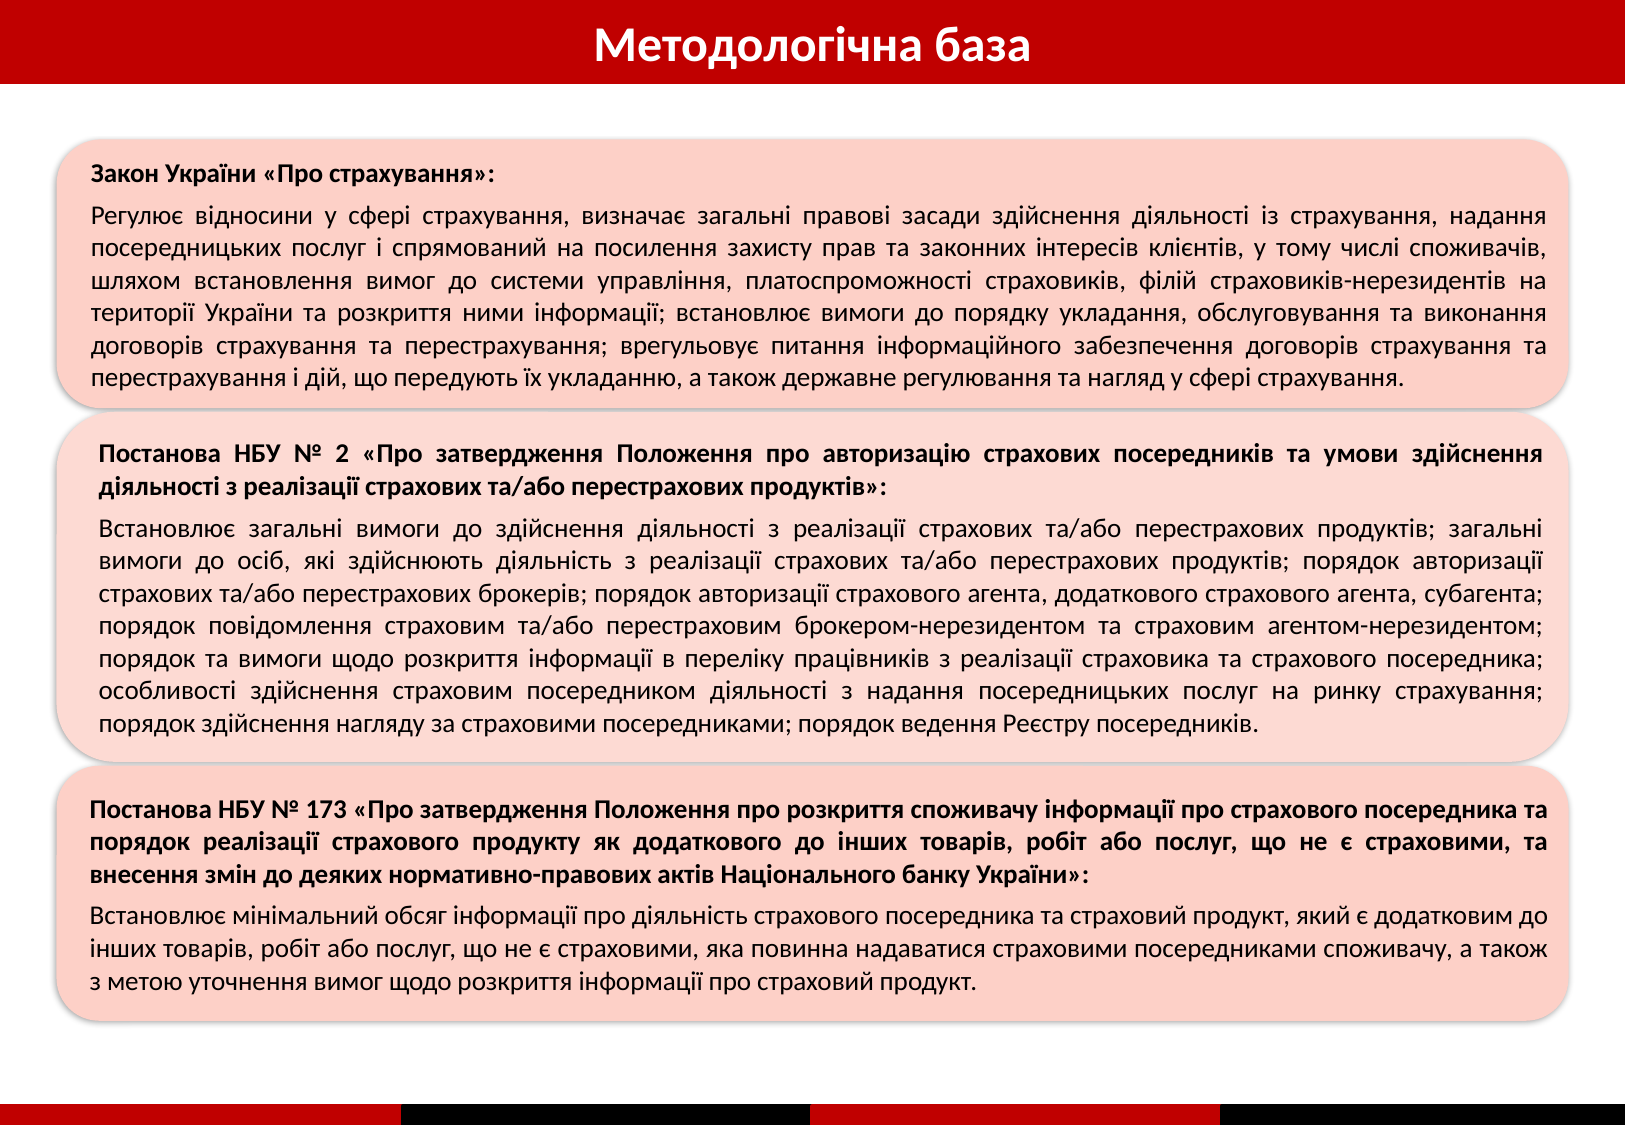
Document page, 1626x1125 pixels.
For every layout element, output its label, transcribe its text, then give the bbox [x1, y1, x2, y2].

text_box [0, 1104, 401, 1125]
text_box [56, 113, 1569, 1047]
text_box [810, 1104, 1220, 1125]
text_box [401, 1104, 810, 1125]
text_box Методологічна база [0, 0, 1625, 84]
text_box [1220, 1104, 1625, 1125]
